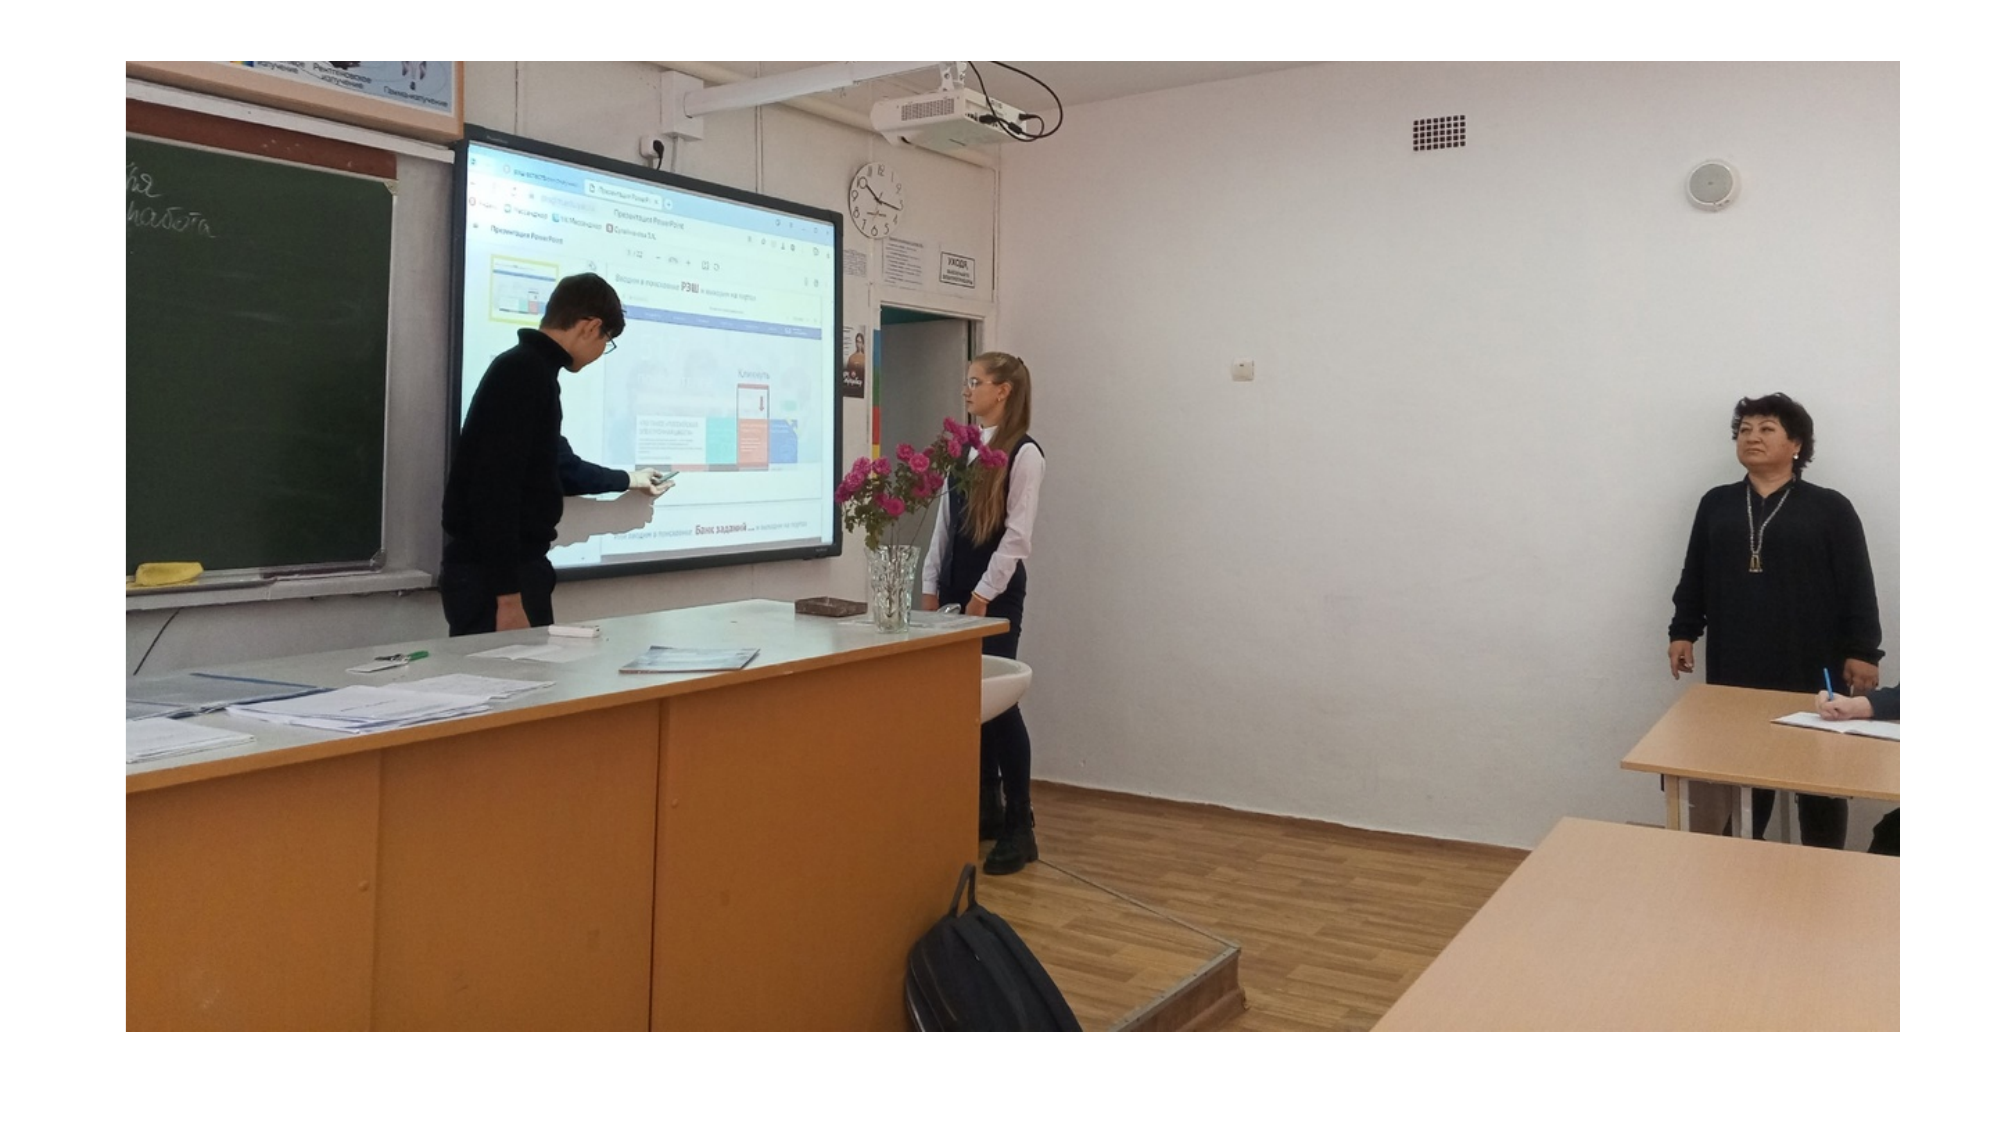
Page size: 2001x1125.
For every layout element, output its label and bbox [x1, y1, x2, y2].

picture [125, 61, 1900, 1032]
